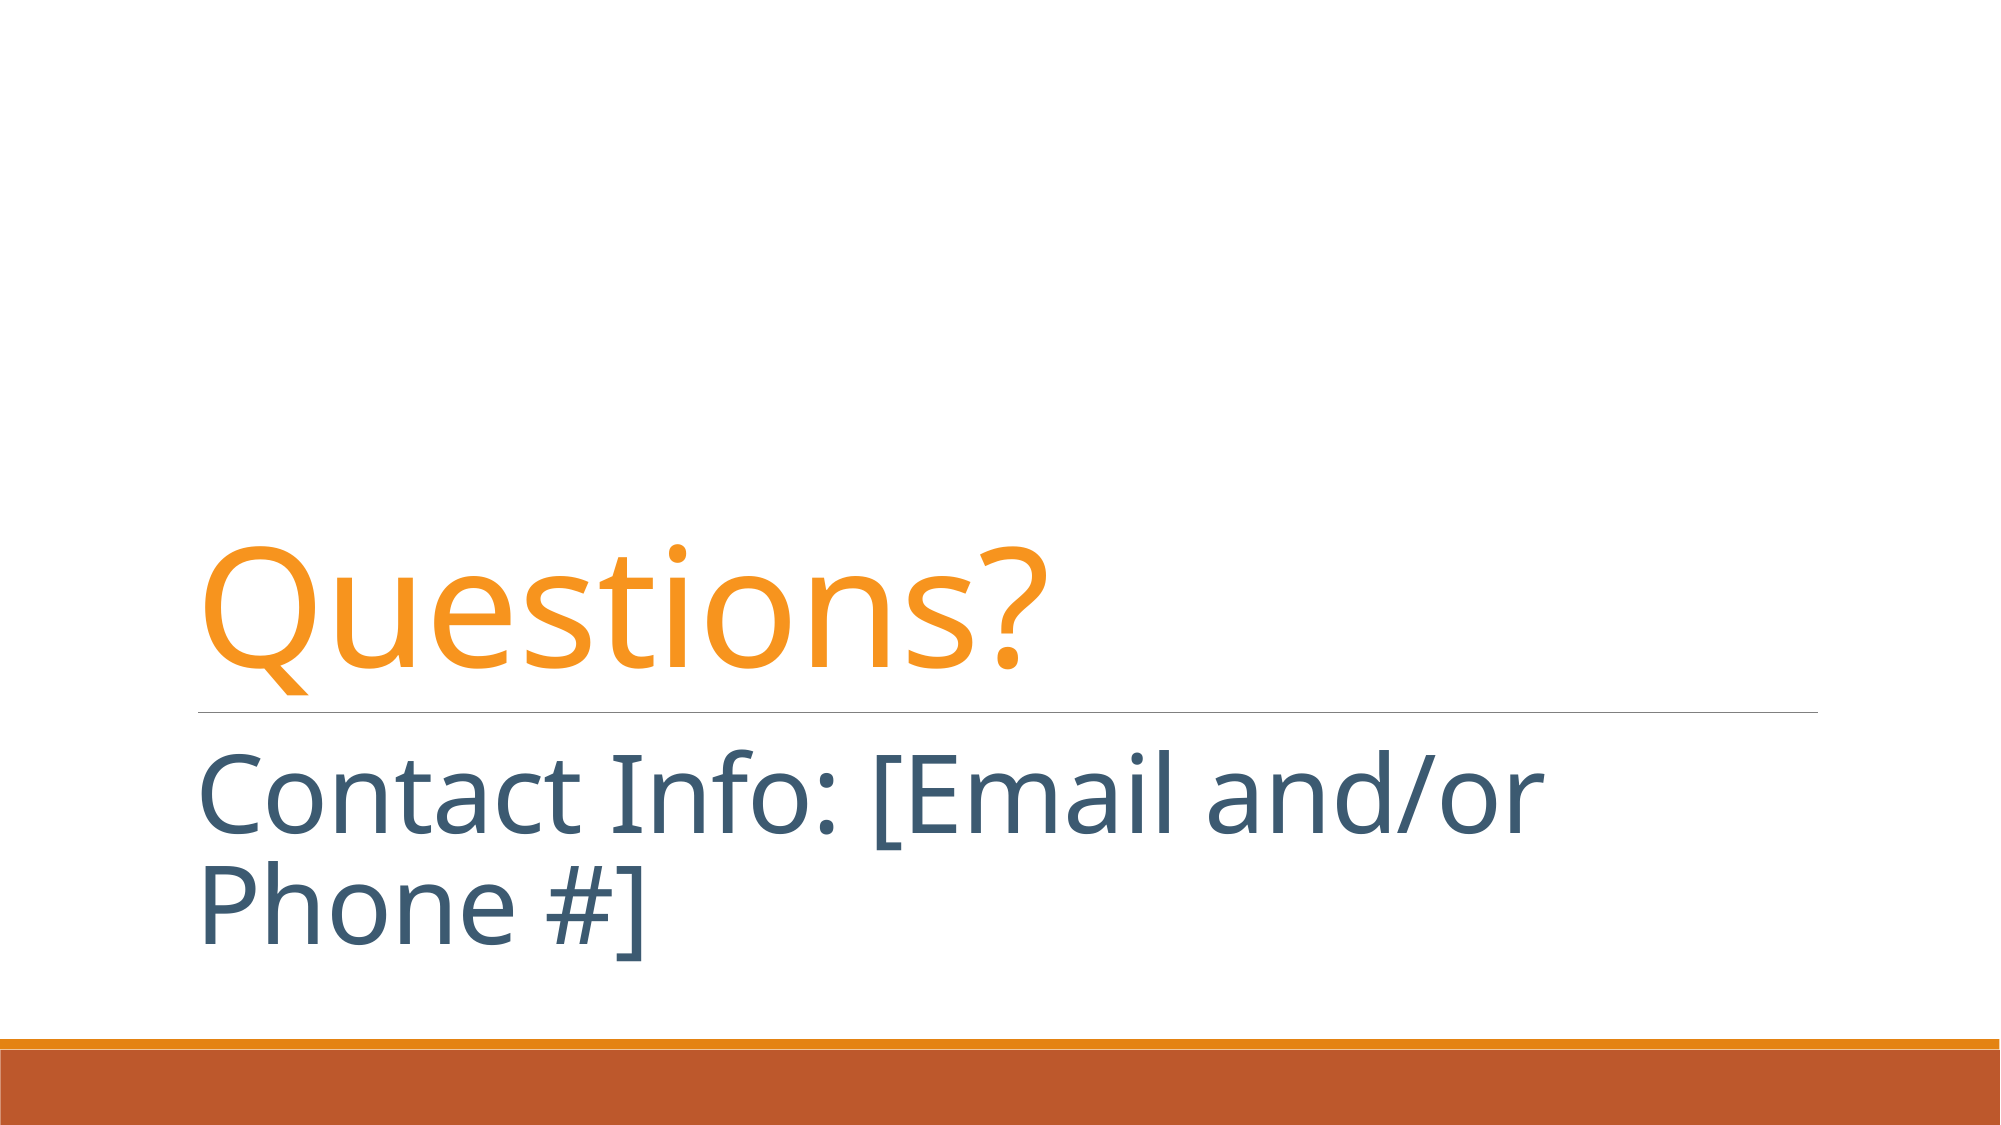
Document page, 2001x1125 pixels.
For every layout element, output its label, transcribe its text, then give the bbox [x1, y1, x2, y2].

title Questions? [180, 124, 1830, 710]
text_box Contact Info: [Email and/or Phone #] [179, 736, 1830, 975]
